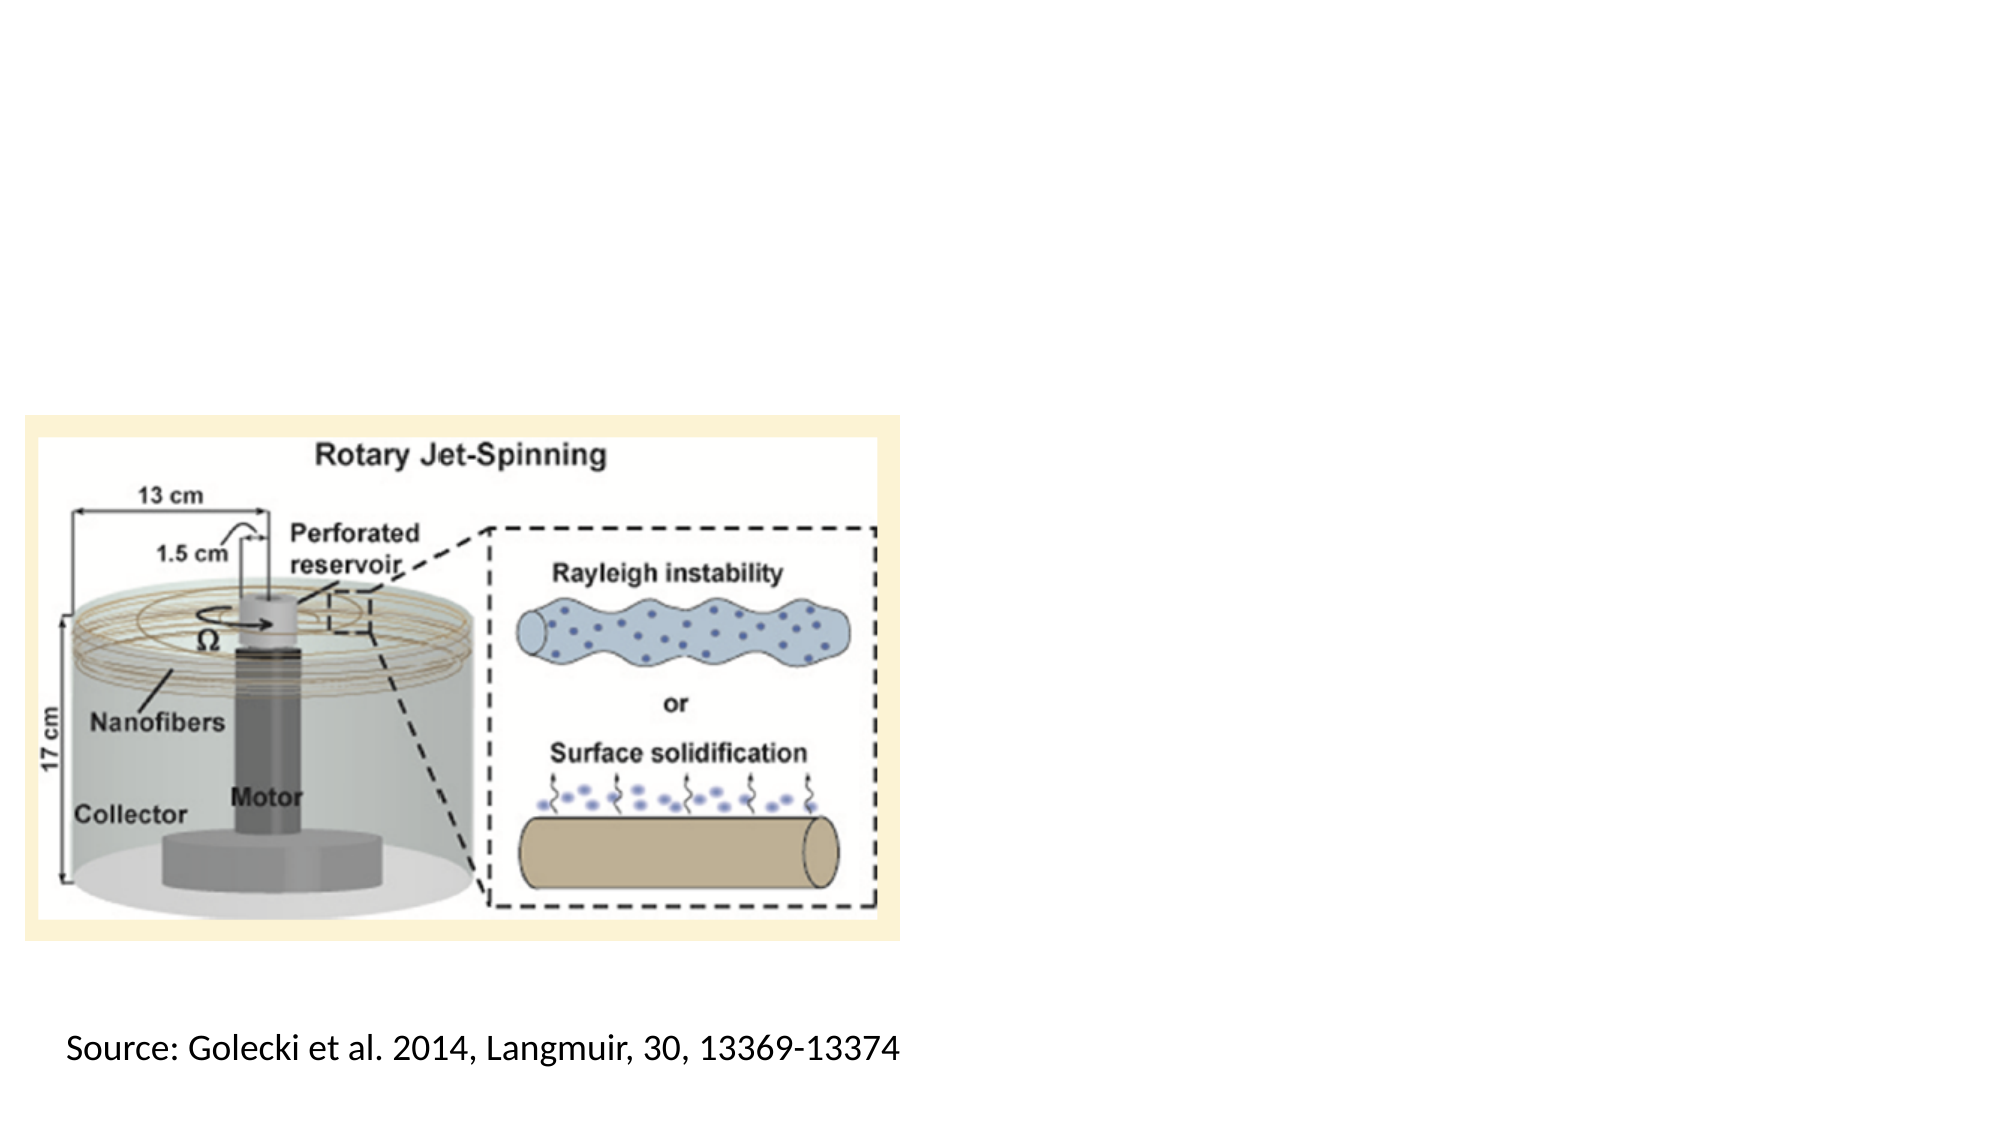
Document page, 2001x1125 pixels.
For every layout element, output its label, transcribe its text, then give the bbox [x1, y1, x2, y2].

text_box Source: Golecki et al. 2014, Langmuir, 30, 13369-13374 [51, 1015, 916, 1076]
picture [25, 415, 900, 941]
